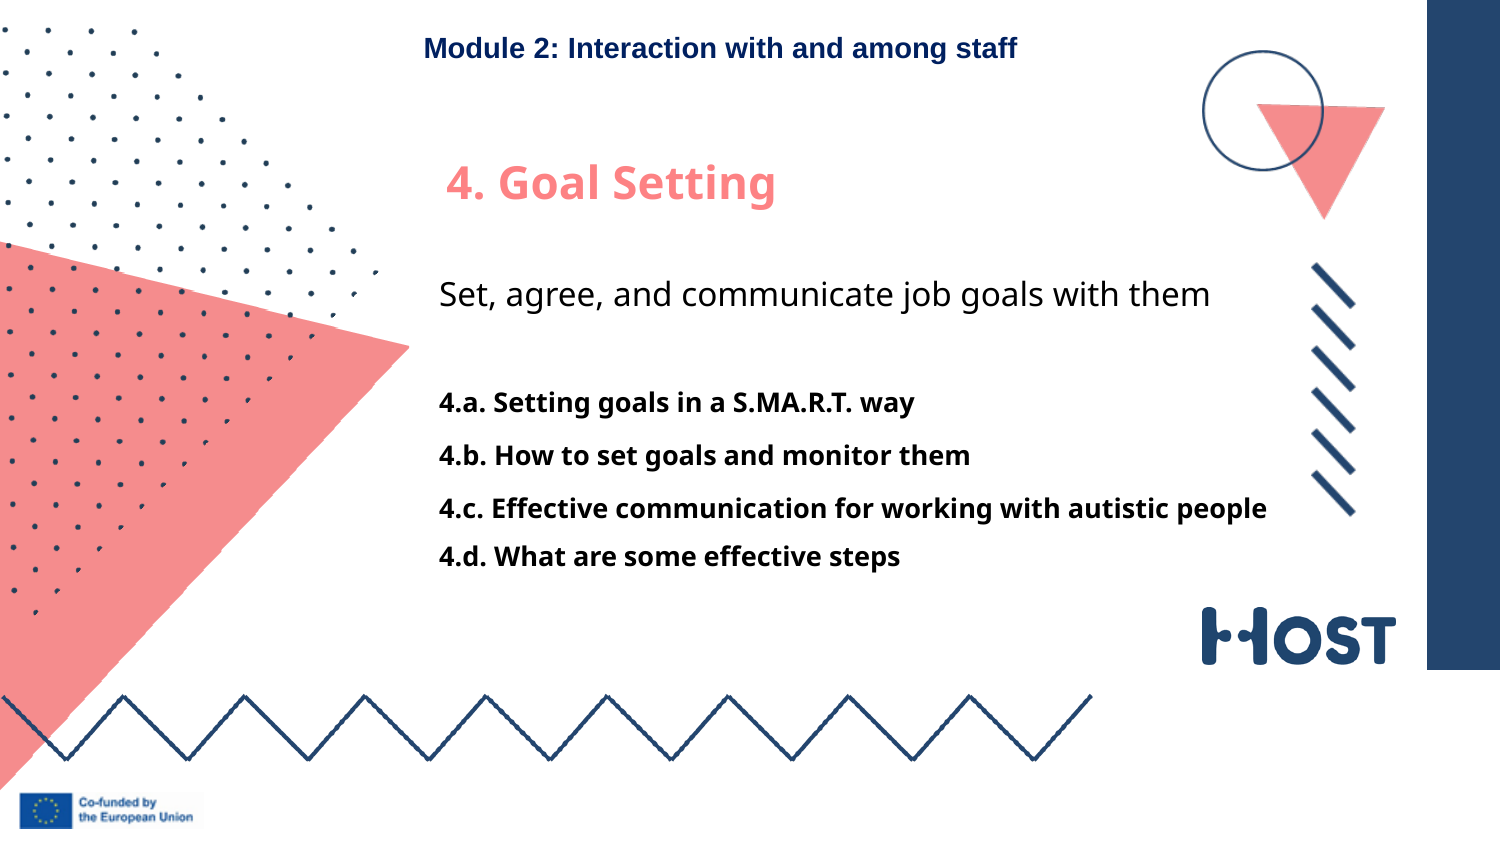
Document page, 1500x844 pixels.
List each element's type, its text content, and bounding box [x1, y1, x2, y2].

list Set, agree, and communicate job goals with them 4.a. Setting goals in a S.MA.R.T. way 4.b. How to set goals and monitor them 4.c. Effective communication for working with autistic people 4.d. What are some effective steps [424, 237, 1337, 697]
picture [1202, 50, 1385, 220]
text_box 4. Goal Setting [431, 139, 1237, 253]
picture [0, 23, 1093, 844]
picture [1427, 0, 1500, 670]
picture [1337, 607, 1396, 665]
text_box Module 2: Interaction with and among staff [408, 10, 1136, 68]
picture [1337, 261, 1357, 519]
